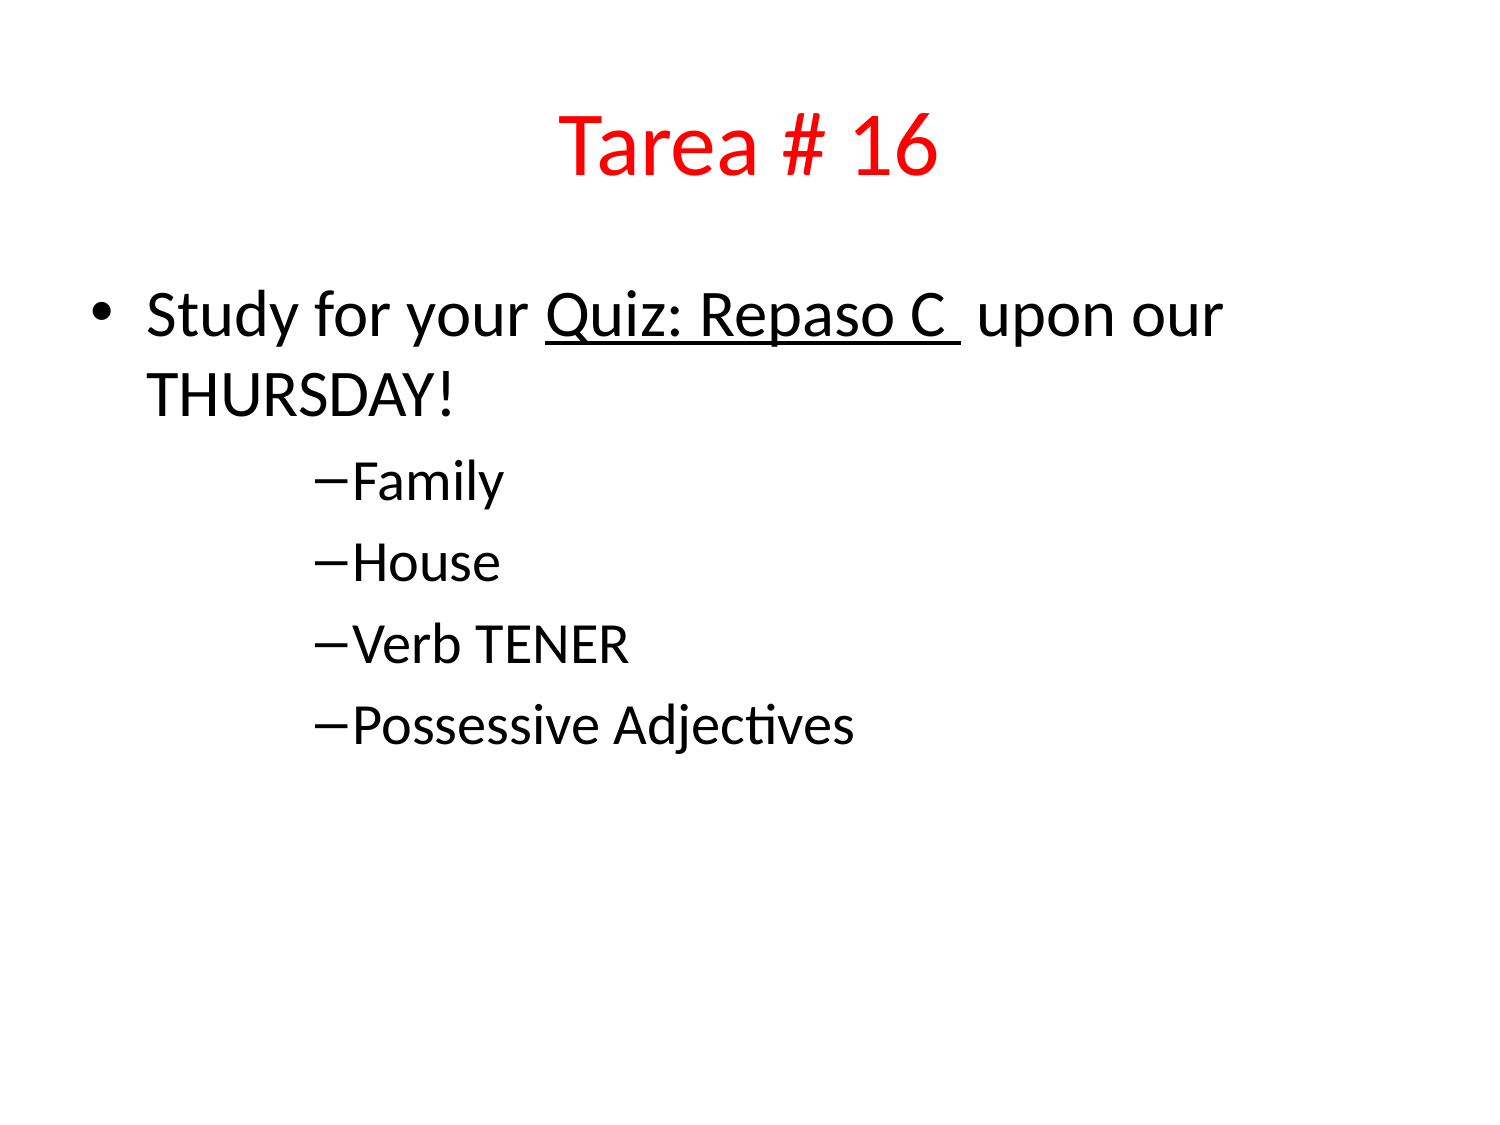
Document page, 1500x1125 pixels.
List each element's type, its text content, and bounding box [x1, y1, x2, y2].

list Study for your Quiz: Repaso C upon our THURSDAY! Family House Verb TENER Possessive Adjectives [75, 262, 1425, 1125]
title Tarea # 16 [75, 45, 1425, 233]
